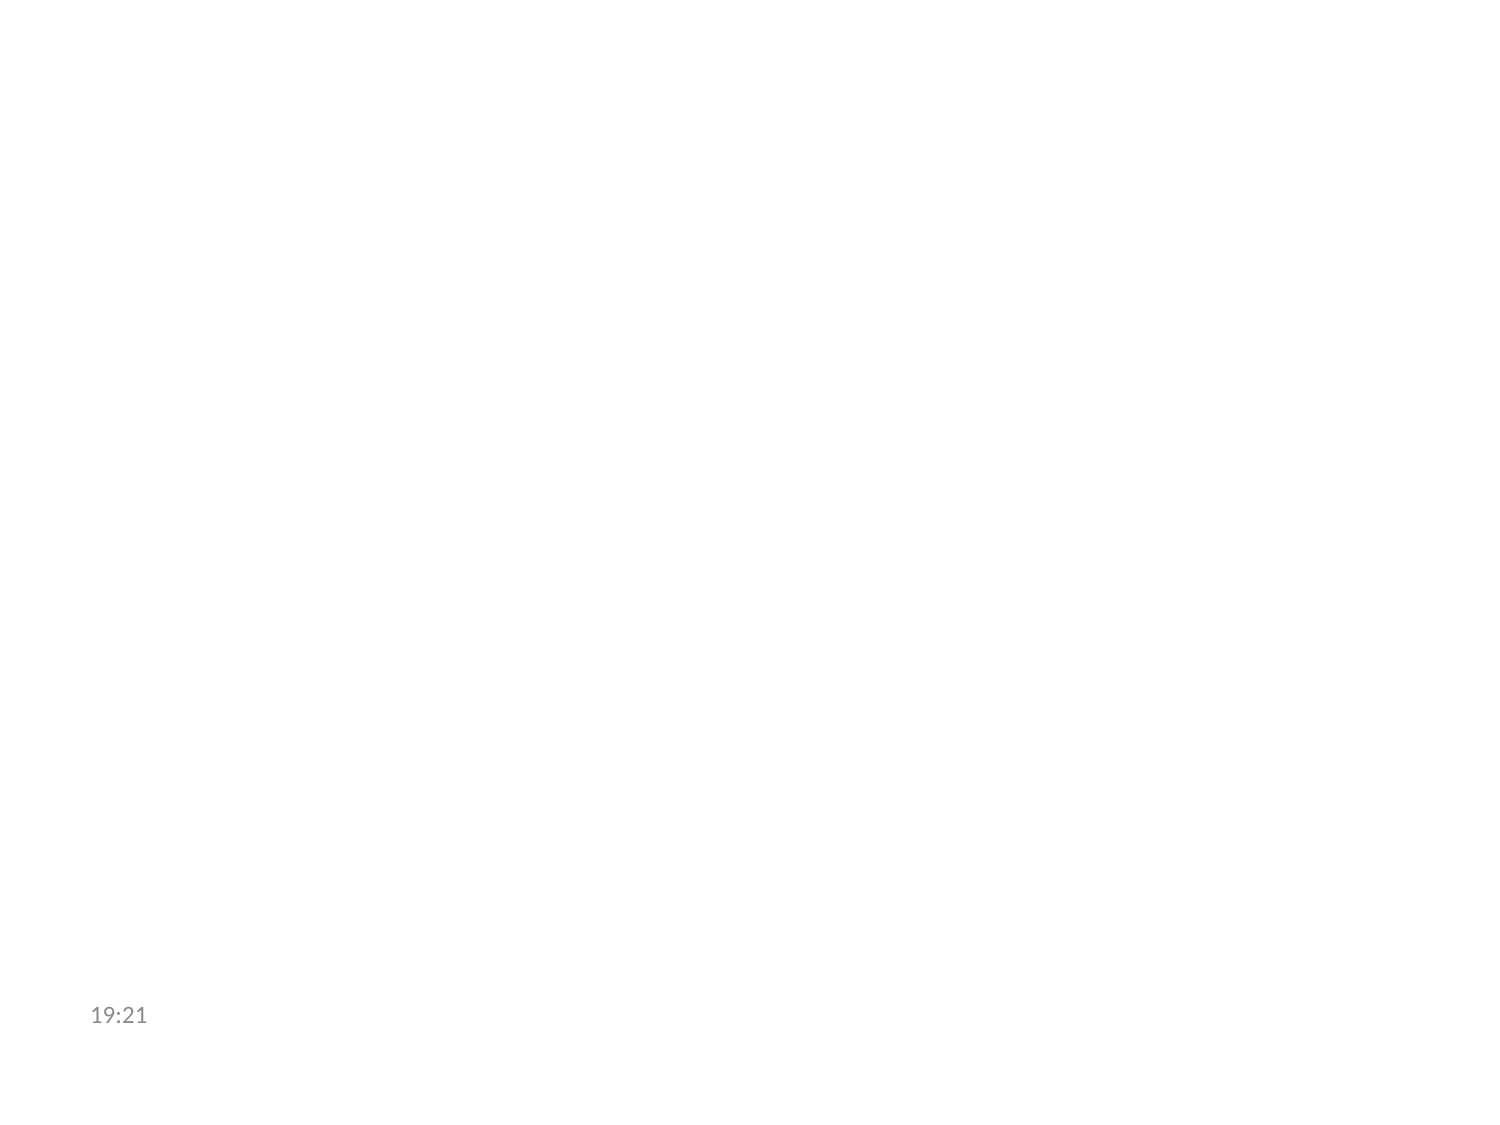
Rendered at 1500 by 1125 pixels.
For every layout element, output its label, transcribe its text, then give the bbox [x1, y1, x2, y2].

text_box 15:35 [75, 983, 425, 1044]
